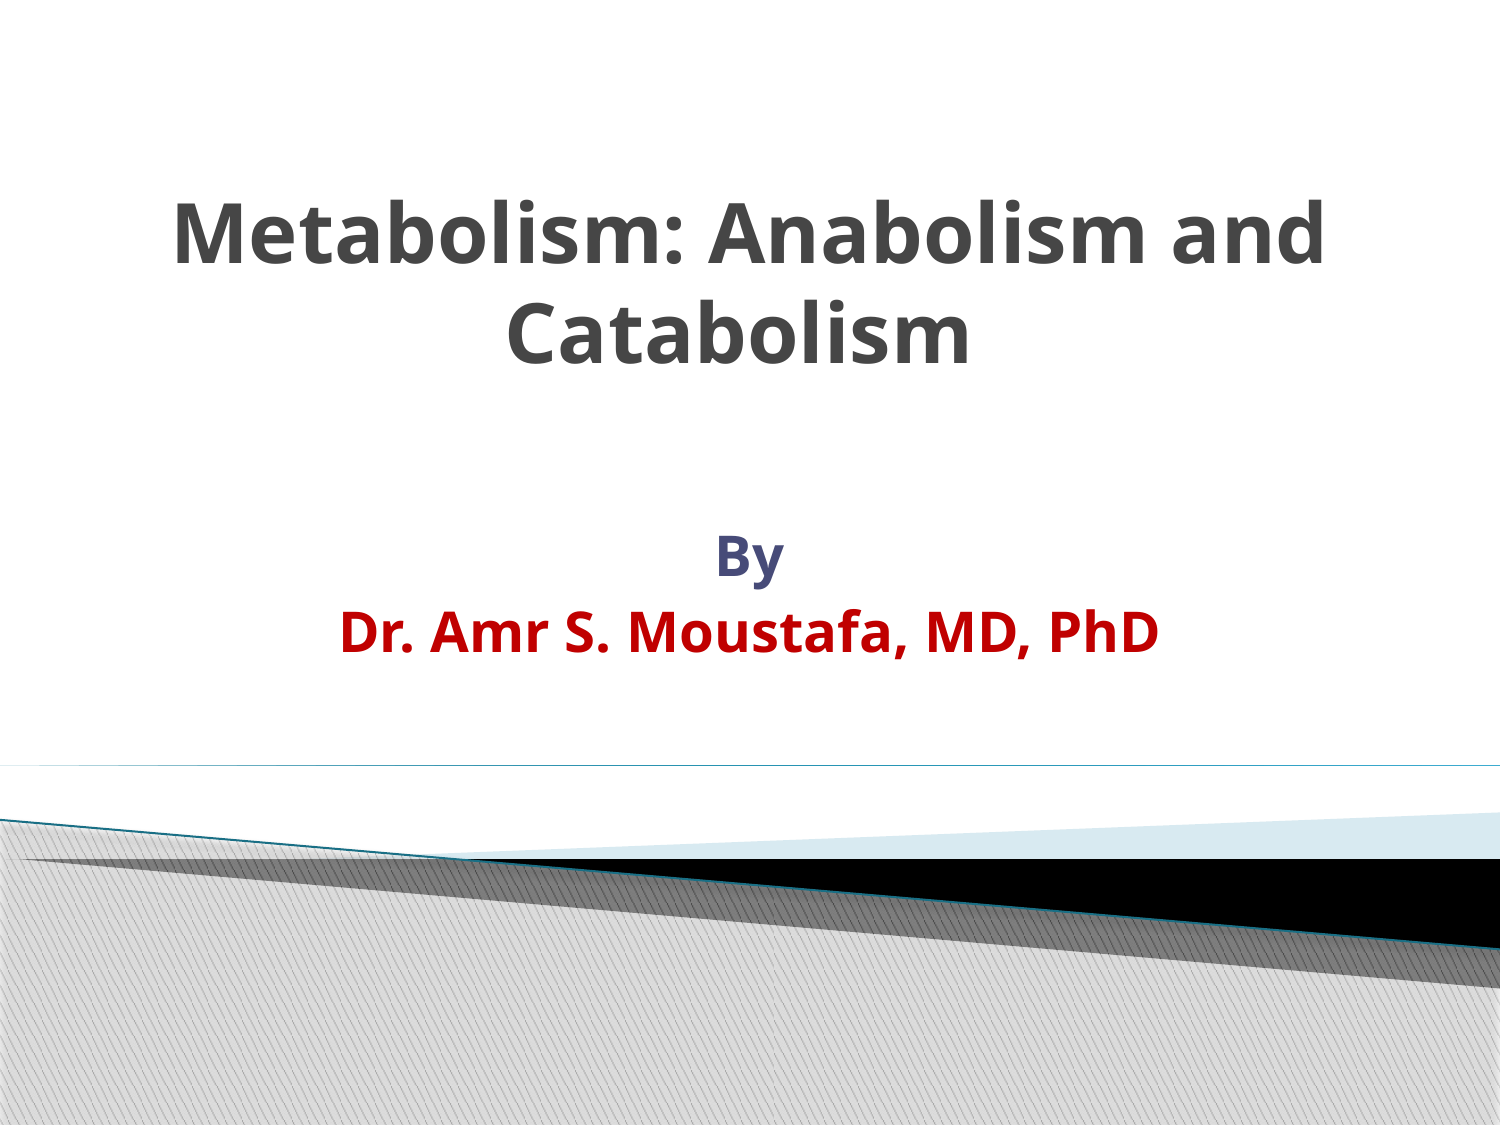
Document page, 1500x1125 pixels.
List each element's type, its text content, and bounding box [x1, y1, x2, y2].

subtitle By Dr. Amr S. Moustafa, MD, PhD [112, 512, 1388, 760]
picture [5, 859, 1500, 989]
title Metabolism: Anabolism and Catabolism [112, 87, 1388, 388]
